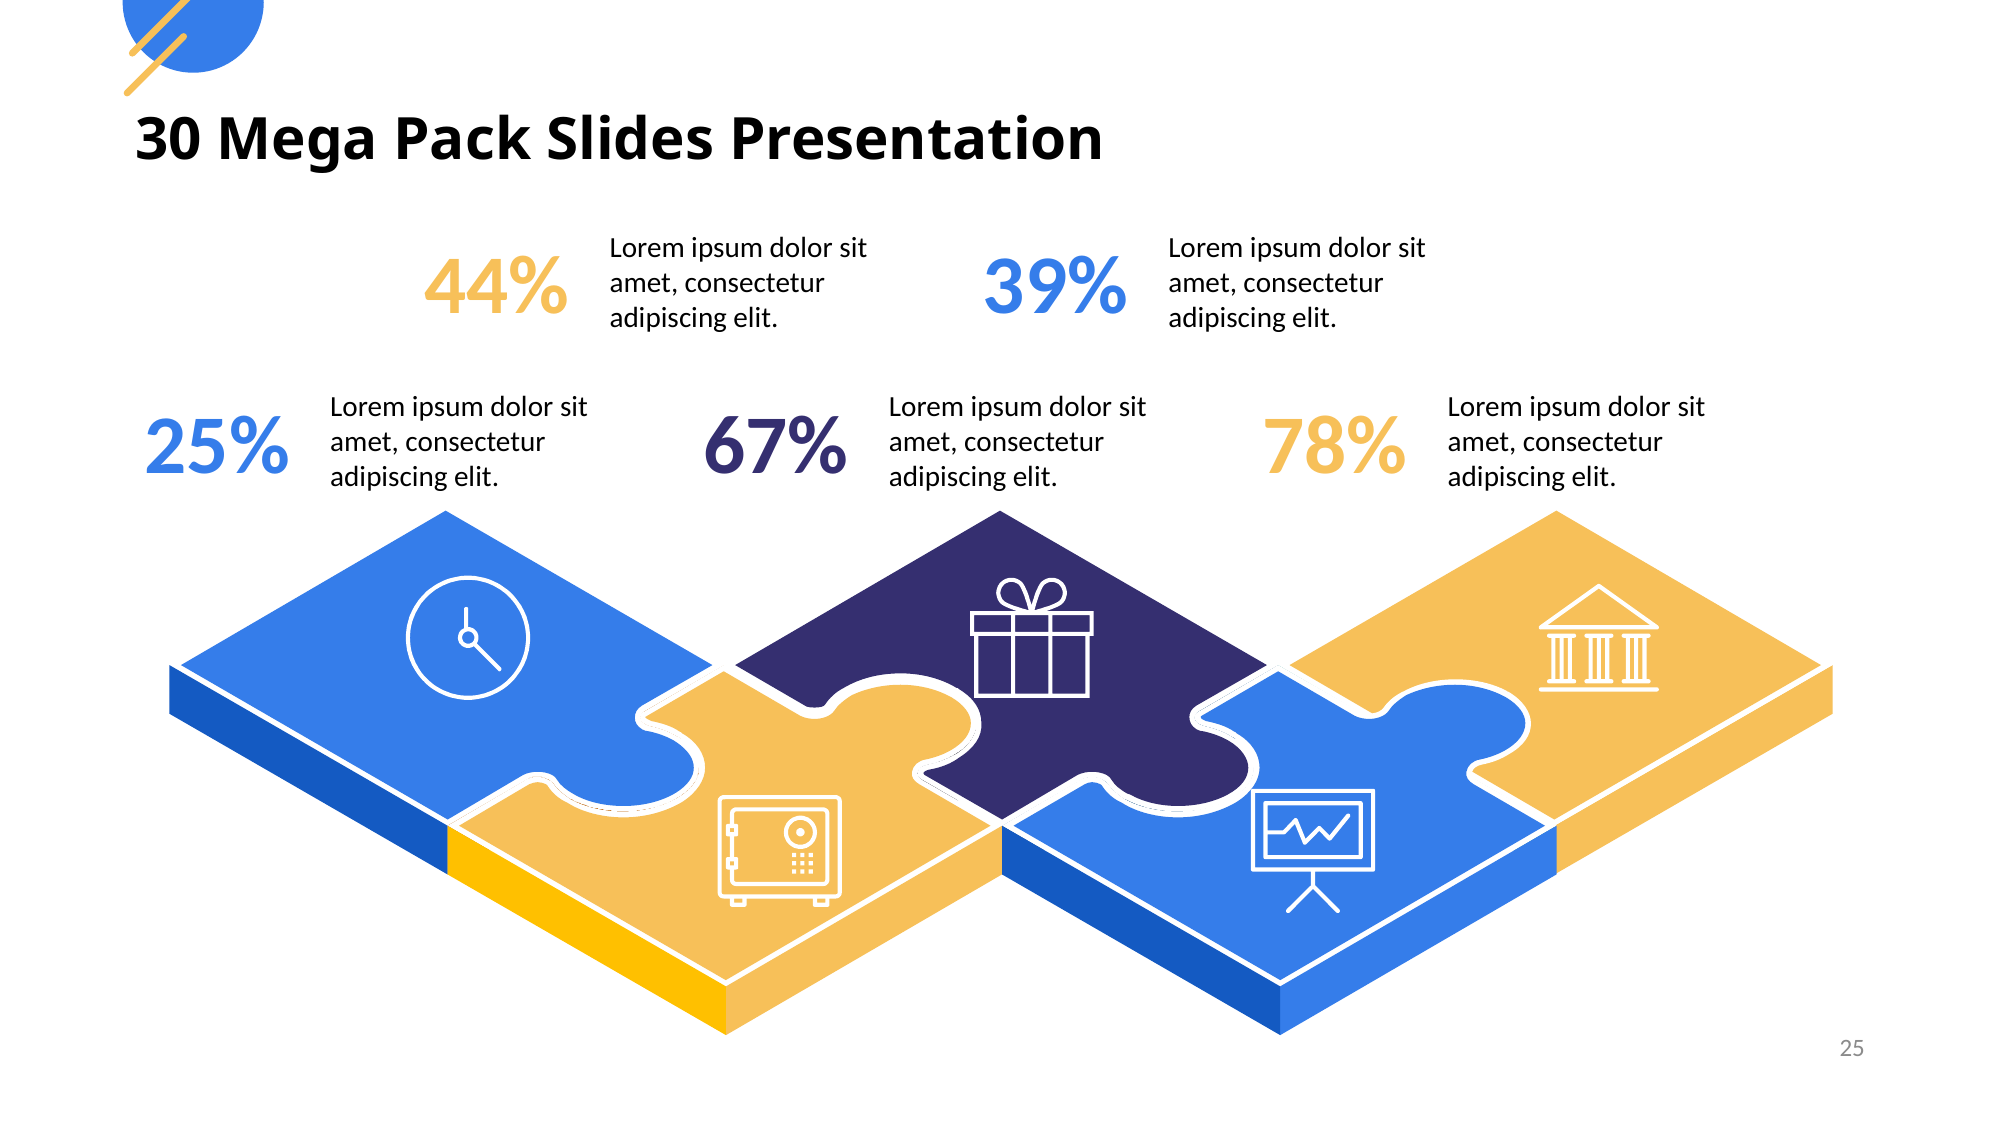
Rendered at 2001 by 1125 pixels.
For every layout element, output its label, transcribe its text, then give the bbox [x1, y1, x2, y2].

text_box Lorem ipsum dolor sit amet, consectetur adipiscing elit. [1168, 228, 1481, 334]
text_box 78% [1237, 389, 1433, 490]
text_box Lorem ipsum dolor sit amet, consectetur adipiscing elit. [889, 387, 1202, 493]
title 30 Mega Pack Slides Presentation [119, 76, 1881, 204]
text_box 67% [678, 389, 874, 490]
text_box Lorem ipsum dolor sit amet, consectetur adipiscing elit. [330, 387, 643, 493]
text_box Lorem ipsum dolor sit amet, consectetur adipiscing elit. [609, 228, 922, 334]
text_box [169, 504, 1833, 1036]
text_box 44% [399, 230, 595, 331]
slide_number 25 [1430, 1016, 1881, 1077]
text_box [1250, 788, 1376, 913]
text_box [717, 794, 842, 907]
text_box 25% [119, 389, 315, 490]
text_box Lorem ipsum dolor sit amet, consectetur adipiscing elit. [1447, 387, 1761, 493]
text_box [1538, 583, 1659, 692]
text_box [92, 0, 265, 77]
text_box 39% [958, 230, 1153, 331]
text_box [405, 575, 531, 700]
